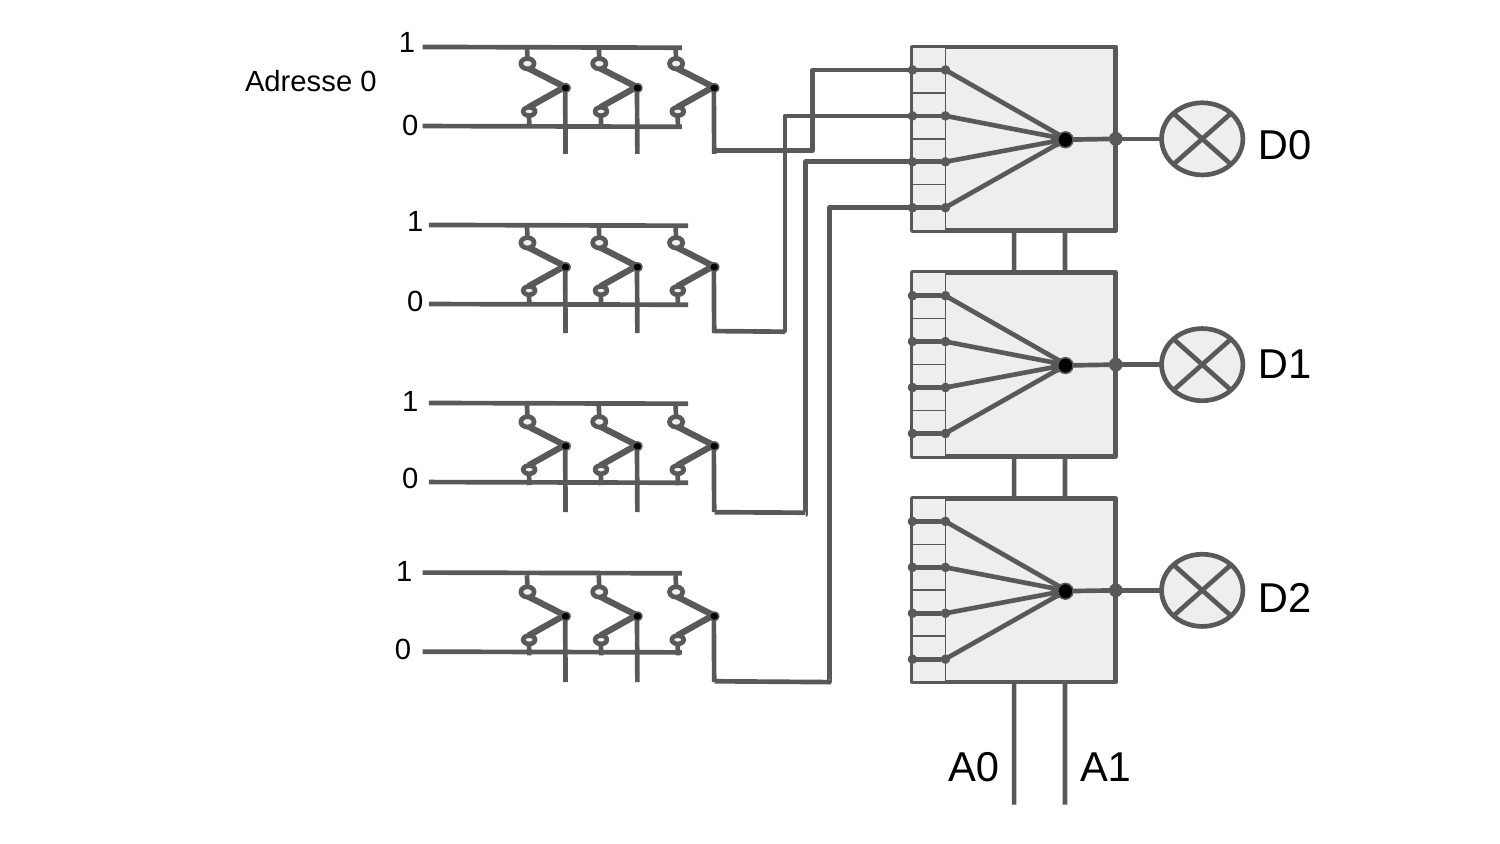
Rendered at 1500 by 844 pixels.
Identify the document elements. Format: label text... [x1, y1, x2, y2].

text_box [916, 498, 1116, 683]
text_box D1 [1248, 321, 1371, 432]
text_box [912, 46, 1116, 231]
text_box D0 [1244, 102, 1371, 213]
text_box 1 [386, 366, 417, 439]
text_box 1 [384, 7, 423, 81]
text_box Adresse 0 [192, 46, 392, 119]
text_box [422, 46, 720, 683]
text_box 1 [392, 187, 417, 260]
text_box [917, 272, 1110, 457]
text_box A1 [1065, 724, 1193, 835]
text_box D2 [1242, 555, 1371, 666]
text_box A0 [887, 724, 1015, 835]
text_box 0 [386, 444, 417, 517]
text_box 0 [392, 267, 417, 340]
text_box 1 [381, 537, 417, 610]
text_box 0 [386, 90, 417, 163]
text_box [1115, 102, 1244, 627]
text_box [724, 69, 913, 683]
text_box 0 [379, 615, 419, 688]
